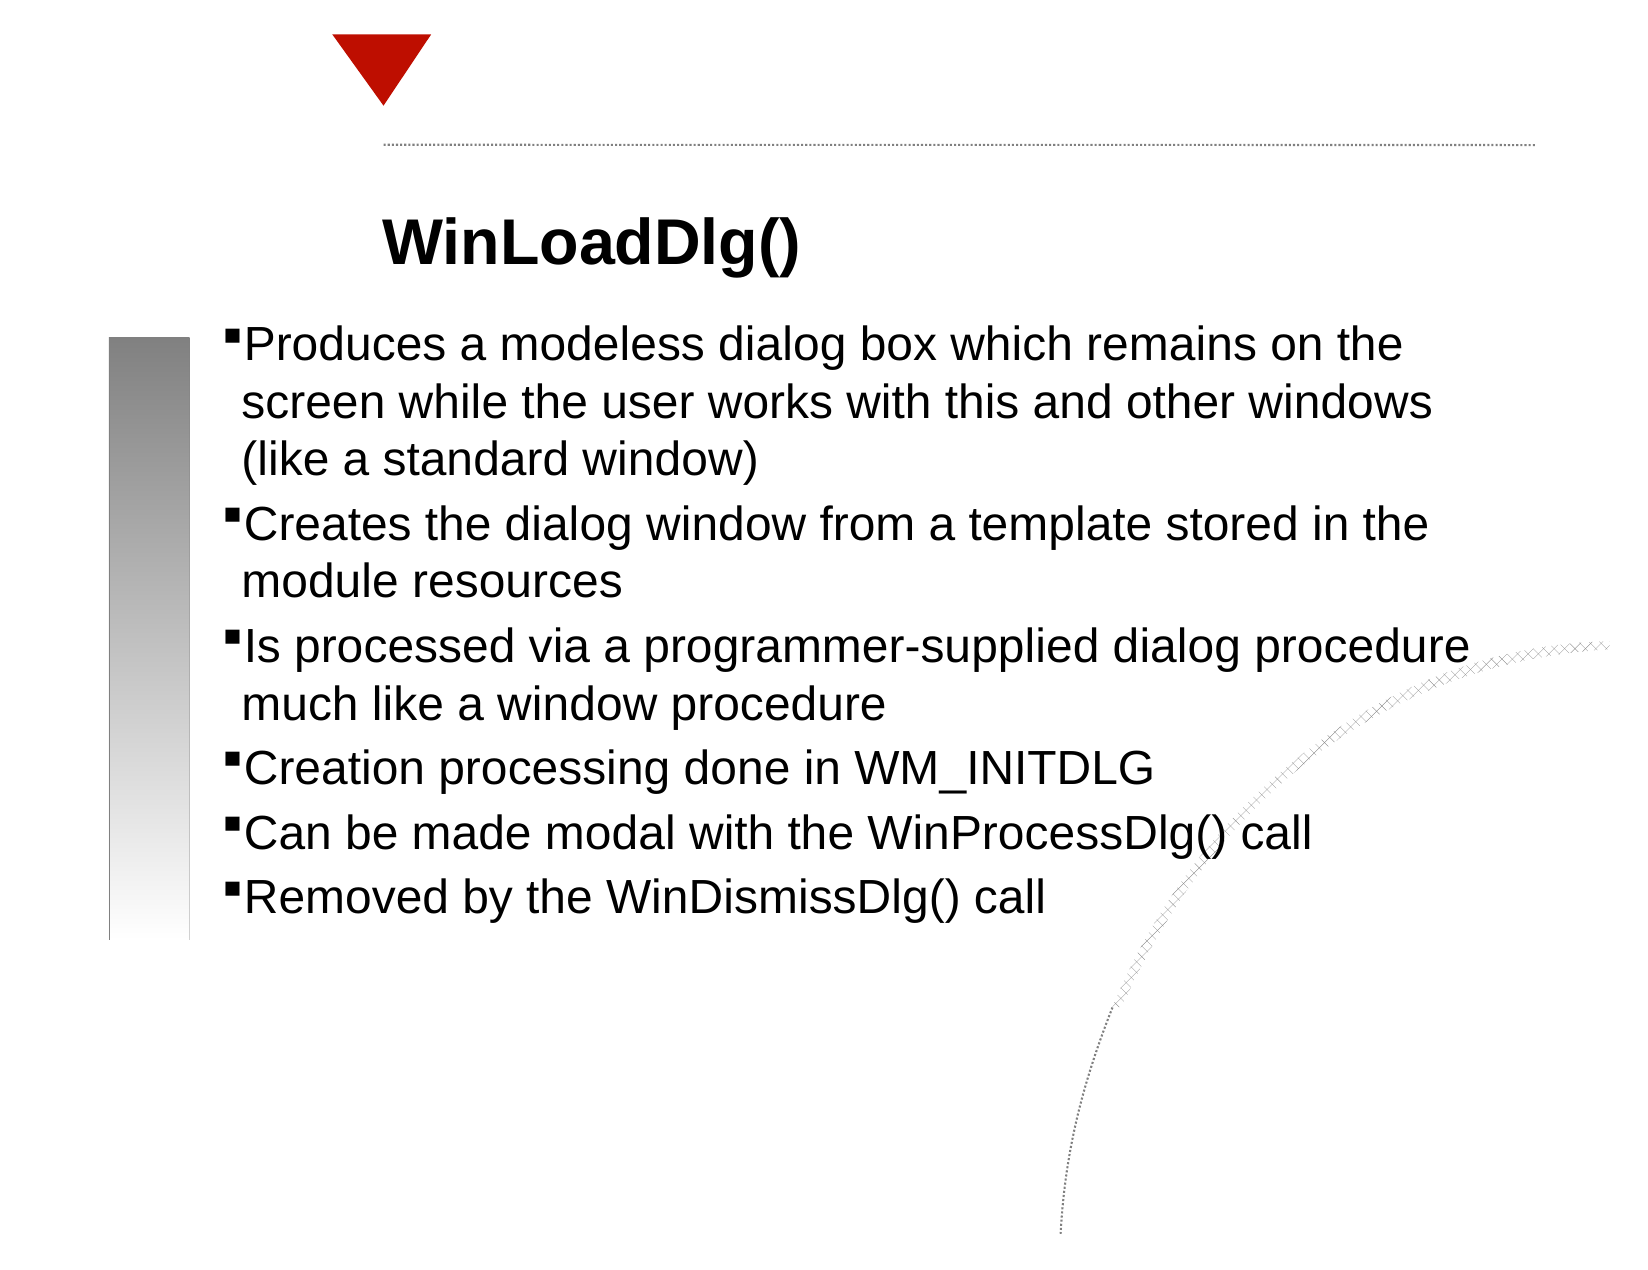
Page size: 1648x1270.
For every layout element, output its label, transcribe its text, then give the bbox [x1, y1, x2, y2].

text_box WinLoadDlg() [382, 199, 1539, 278]
text_box Produces a modeless dialog box which remains on the screen while the user works with this and other windows (like a standard window) Creates the dialog window from a template stored in the module resources Is processed via a programmer-supplied dialog procedure much like a window procedure Creation processing done in WM_INITDLG Can be made modal with the WinProcessDlg() call Removed by the WinDismissDlg() call [221, 312, 1532, 924]
